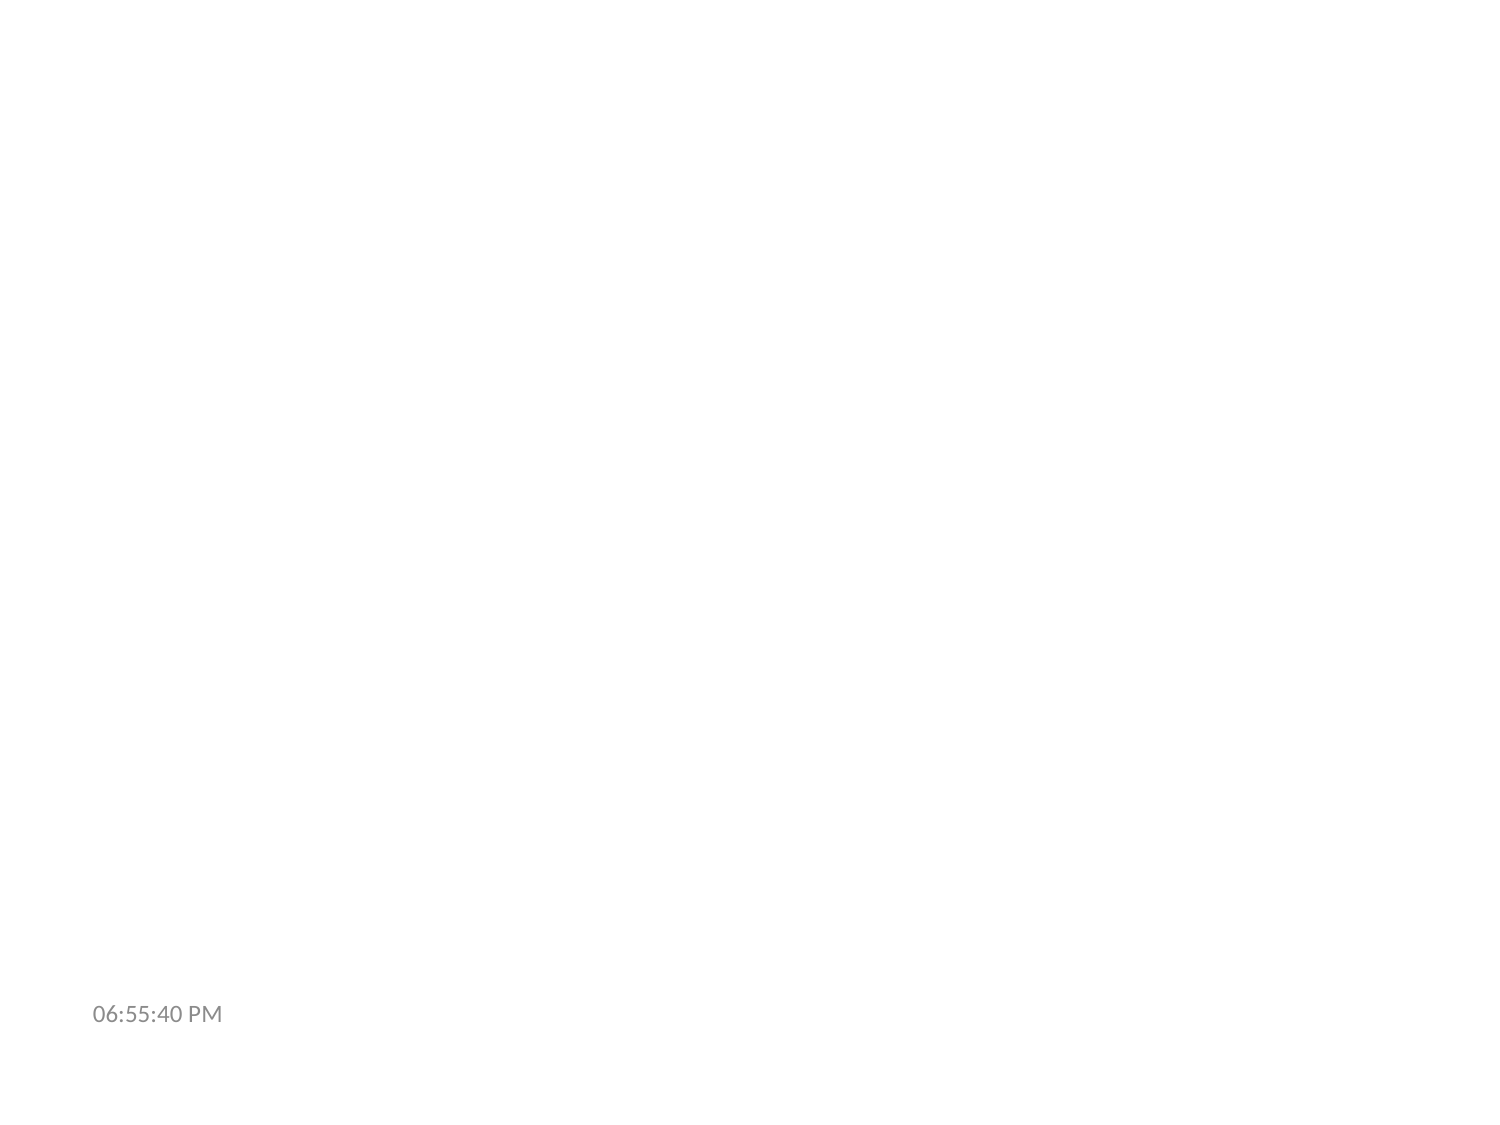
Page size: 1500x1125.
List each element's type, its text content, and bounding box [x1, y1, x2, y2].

text_box 3:35:09 PM [77, 982, 428, 1043]
